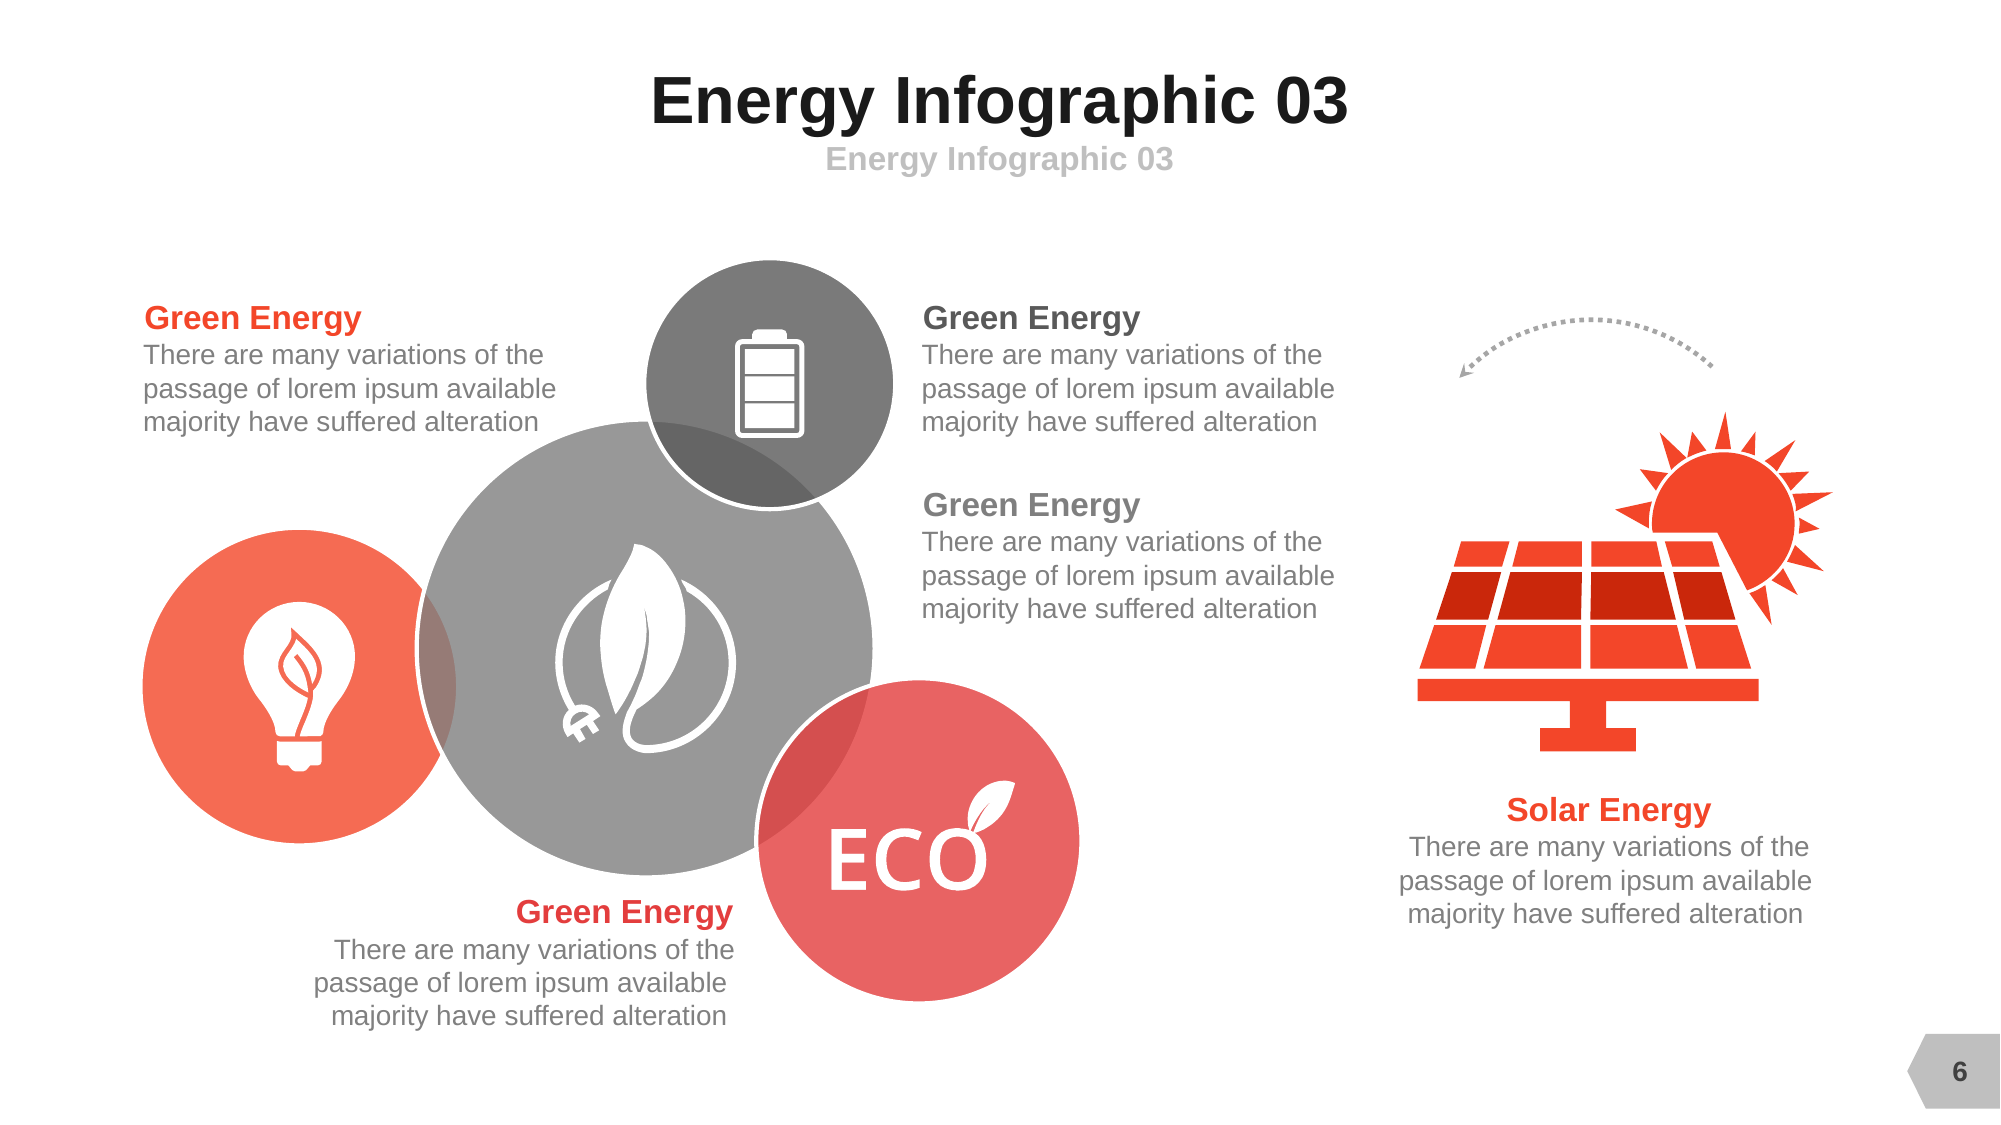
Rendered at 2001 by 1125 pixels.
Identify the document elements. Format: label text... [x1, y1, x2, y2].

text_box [554, 543, 737, 754]
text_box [1393, 787, 1826, 930]
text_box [734, 329, 805, 439]
text_box [414, 417, 877, 880]
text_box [243, 601, 356, 772]
title Energy Infographic 03 [383, 58, 1617, 136]
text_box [302, 890, 736, 1033]
list Energy Infographic 03 [549, 135, 1450, 180]
text_box [138, 525, 443, 848]
text_box [1459, 318, 1713, 410]
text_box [831, 780, 1016, 891]
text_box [921, 483, 1354, 626]
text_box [921, 296, 1354, 439]
text_box [642, 256, 898, 512]
text_box [754, 676, 1084, 1006]
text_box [142, 296, 576, 439]
slide_number 6 [1909, 1040, 2000, 1101]
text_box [1417, 411, 1834, 752]
